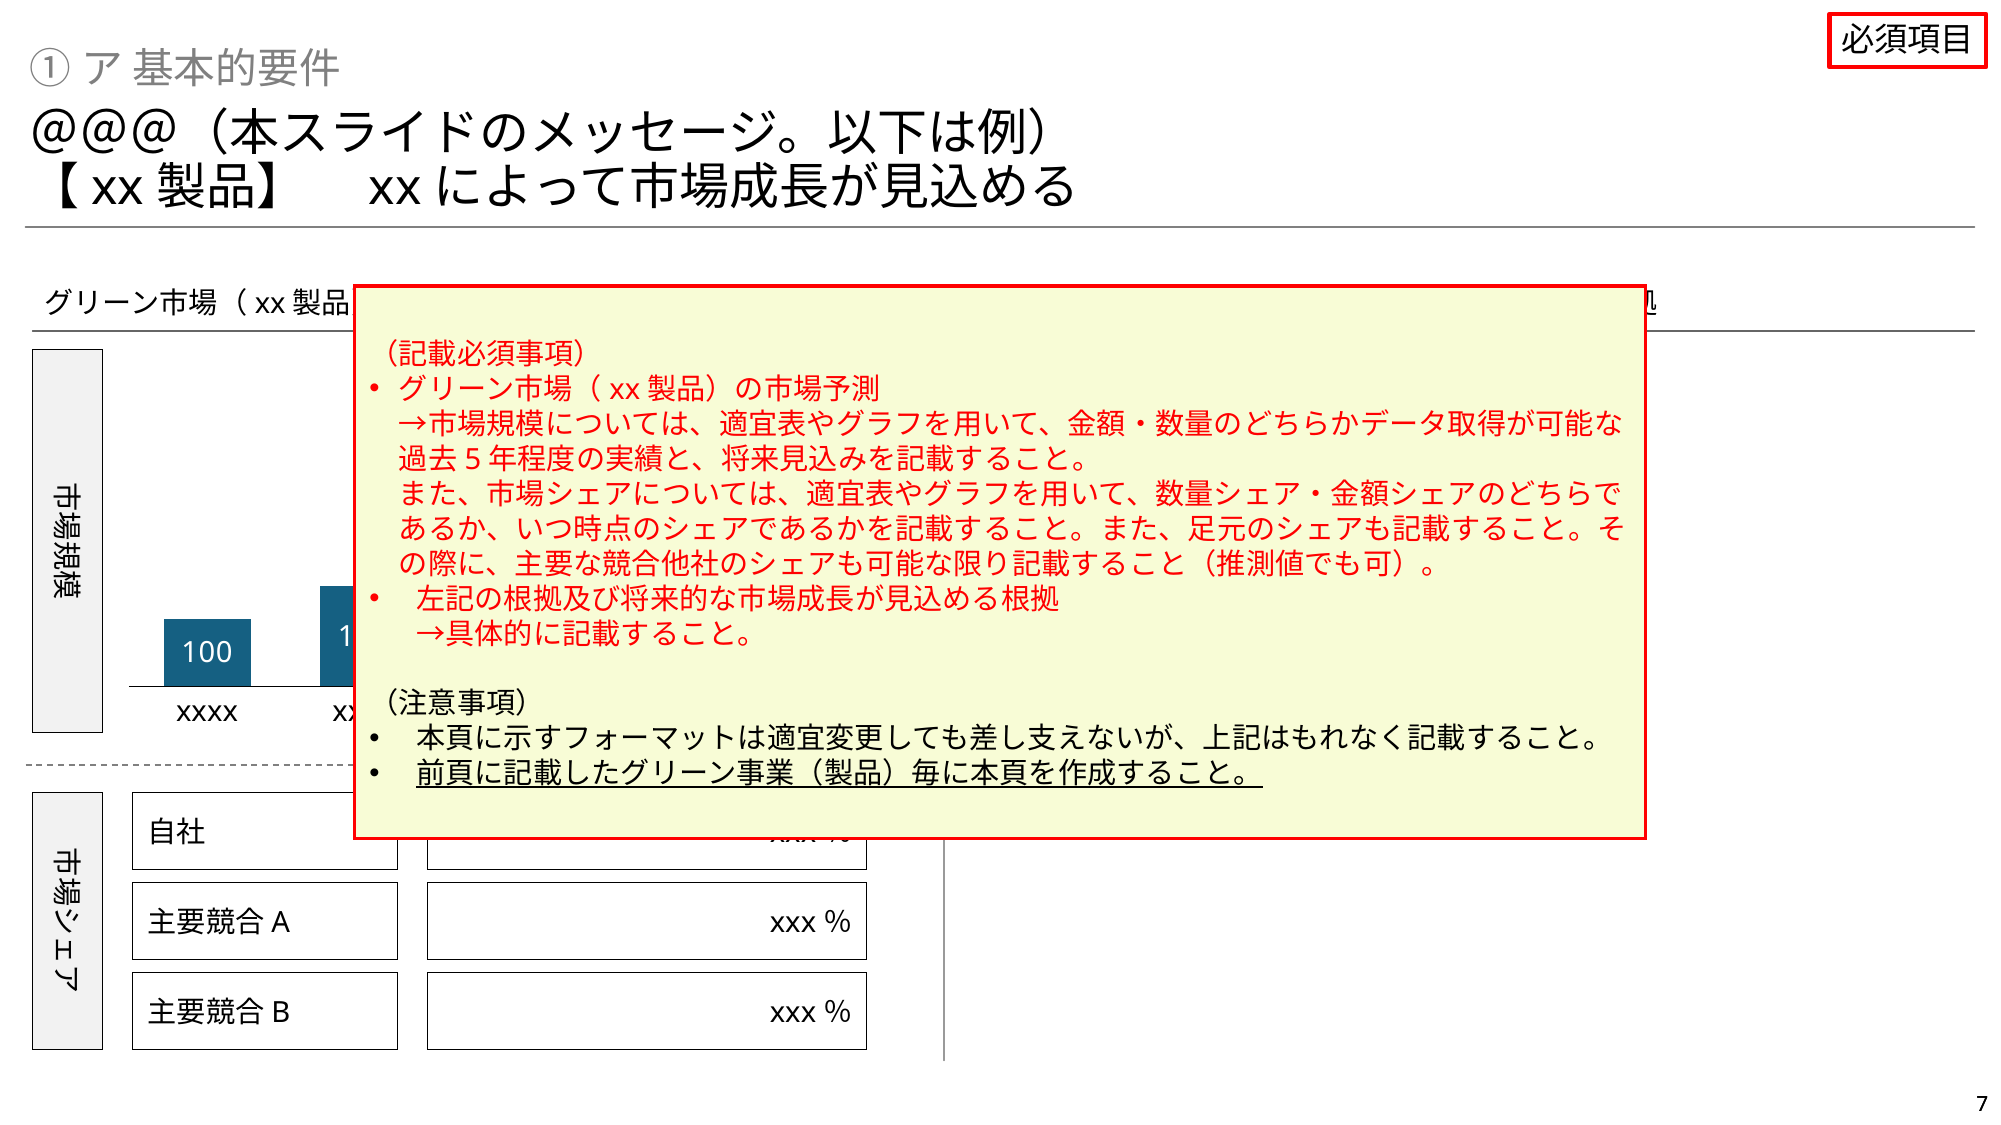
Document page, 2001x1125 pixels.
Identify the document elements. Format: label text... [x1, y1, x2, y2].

text_box ①ア 基本的要件 [29, 47, 1802, 94]
text_box xxx％ [427, 882, 867, 960]
text_box 主要競合B [132, 972, 398, 1050]
text_box 市場シェア [32, 792, 103, 1050]
chart [114, 301, 926, 738]
text_box 自社 [132, 792, 398, 870]
text_box 市場規模 [32, 349, 103, 733]
text_box 主要競合A [132, 882, 398, 960]
text_box ＠＠＠（本スライドのメッセージ。以下は例） 【xx製品】 xxによって市場成長が見込める [29, 107, 1875, 216]
text_box xxx％ [427, 840, 867, 870]
text_box （記載必須事項） グリーン市場（xx製品）の市場予測 →市場規模については、適宜表やグラフを用いて、金額・数量のどちらかデータ取得が可能な過去5年程度の実績と、将来見込みを記載すること。 また、市場シェアについては、適宜表やグラフを用いて、数量シェア・金額シェアのどちらであるか、いつ時点のシェアであるかを記載すること。また、足元のシェアも記載すること。その際に、主要な競合他社のシェアも可能な限り記載すること（推測値でも可）。 左記の根拠及び将来的な市場成長が見込める根拠 →具体的に記載すること。 （注意事項） 本頁に示すフォーマットは適宜変更しても差し支えないが、上記はもれなく記載すること。 前頁に記載したグリーン事業（製品）毎に本頁を作成すること。 [353, 738, 925, 840]
text_box （記載必須事項） グリーン市場（xx製品）の市場予測 →市場規模については、適宜表やグラフを用いて、金額・数量のどちらかデータ取得が可能な過去5年程度の実績と、将来見込みを記載すること。 また、市場シェアについては、適宜表やグラフを用いて、数量シェア・金額シェアのどちらであるか、いつ時点のシェアであるかを記載すること。また、足元のシェアも記載すること。その際に、主要な競合他社のシェアも可能な限り記載すること（推測値でも可）。 左記の根拠及び将来的な市場成長が見込める根拠 →具体的に記載すること。 （注意事項） 本頁に示すフォーマットは適宜変更しても差し支えないが、上記はもれなく記載すること。 前頁に記載したグリーン事業（製品）毎に本頁を作成すること。 [890, 284, 1647, 840]
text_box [28, 271, 890, 332]
text_box 必須項目 [1829, 13, 1986, 68]
text_box xxx％ [427, 972, 867, 1050]
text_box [998, 271, 1975, 332]
text_box xxx xxx [1001, 348, 1975, 993]
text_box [925, 342, 963, 1061]
